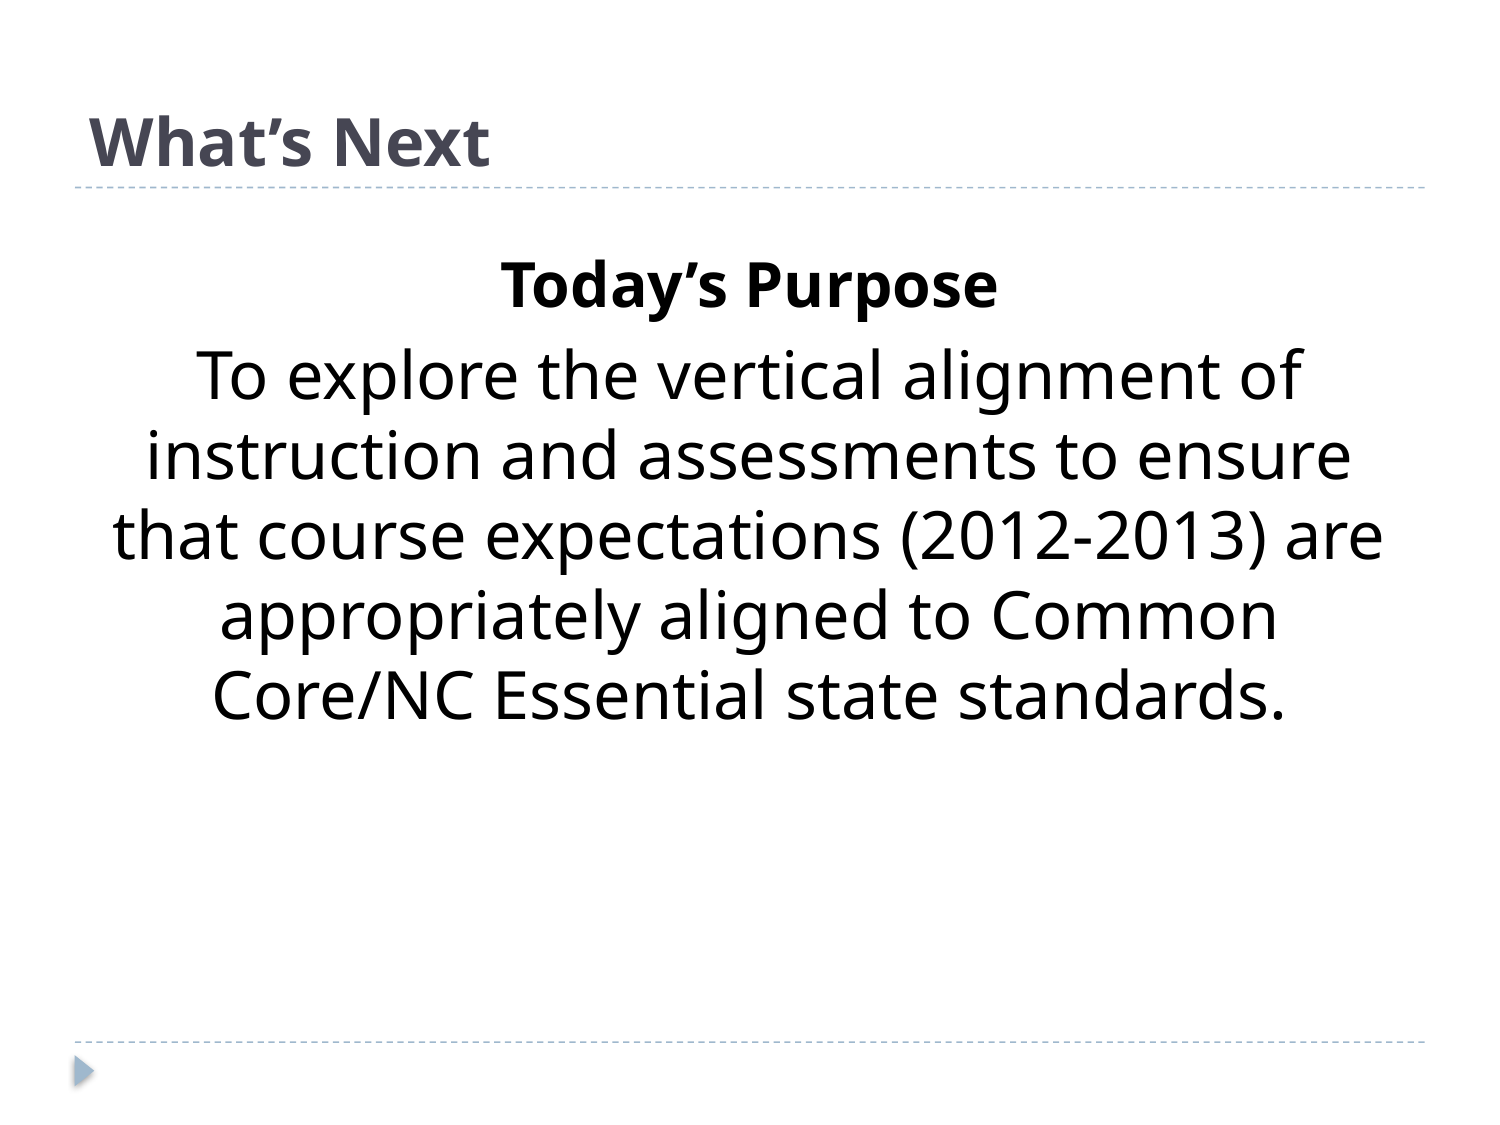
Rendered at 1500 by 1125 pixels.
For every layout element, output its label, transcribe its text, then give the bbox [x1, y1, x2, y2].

title What’s Next [75, 24, 1425, 188]
list Today’s Purpose To explore the vertical alignment of instruction and assessments to ensure that course expectations (2012-2013) are appropriately aligned to Common Core/NC Essential state standards. [75, 237, 1425, 1048]
